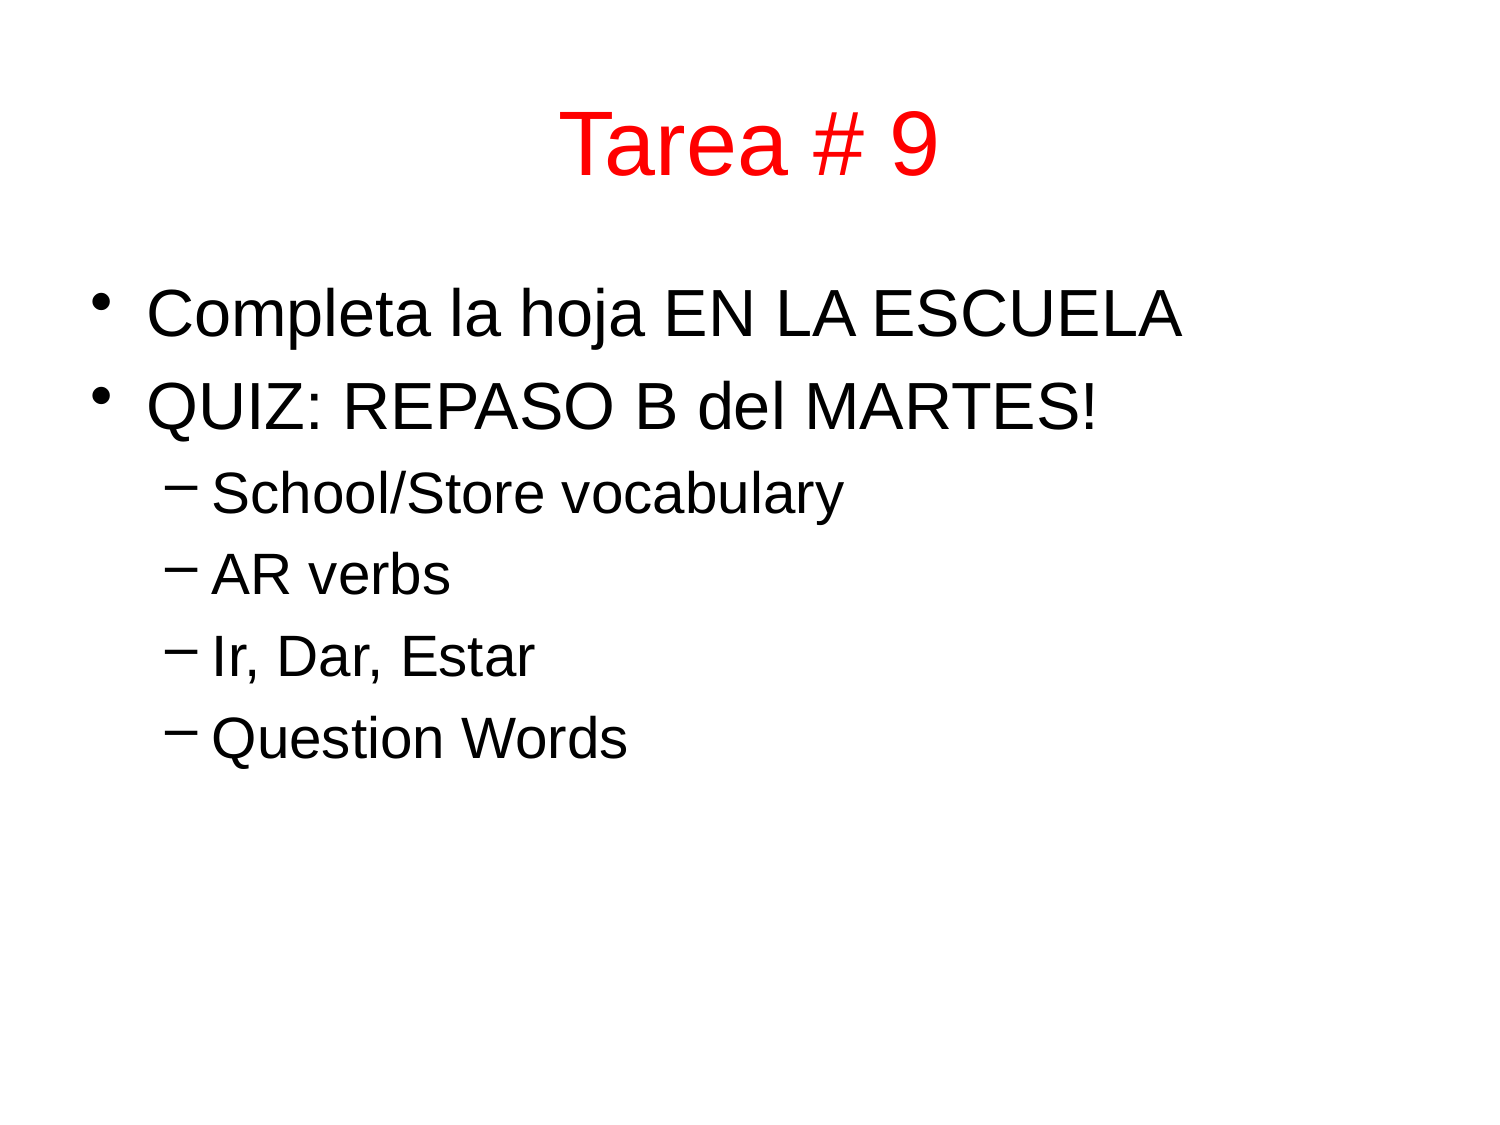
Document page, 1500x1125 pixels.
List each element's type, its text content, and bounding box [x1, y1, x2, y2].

list Completa la hoja EN LA ESCUELA QUIZ: REPASO B del MARTES! School/Store vocabulary AR verbs Ir, Dar, Estar Question Words [75, 262, 1425, 1005]
title Tarea # 9 [75, 45, 1425, 233]
